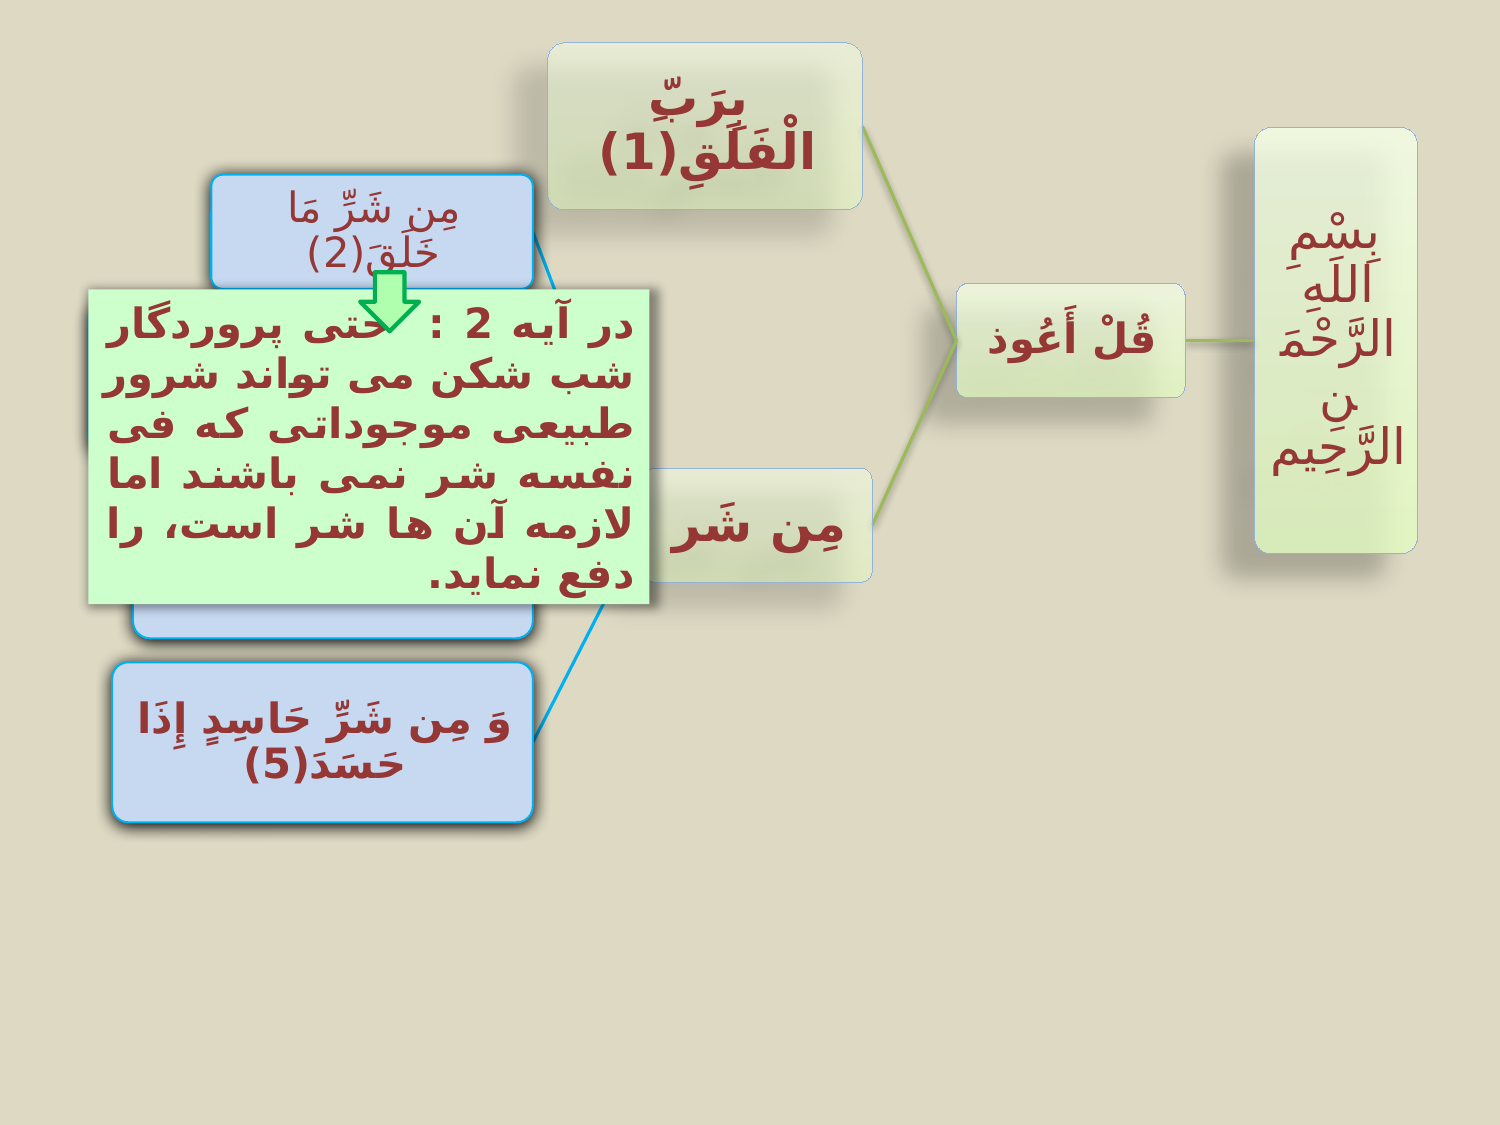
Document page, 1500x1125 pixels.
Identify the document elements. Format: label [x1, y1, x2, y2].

text_box [88, 42, 1436, 823]
text_box [88, 271, 650, 556]
